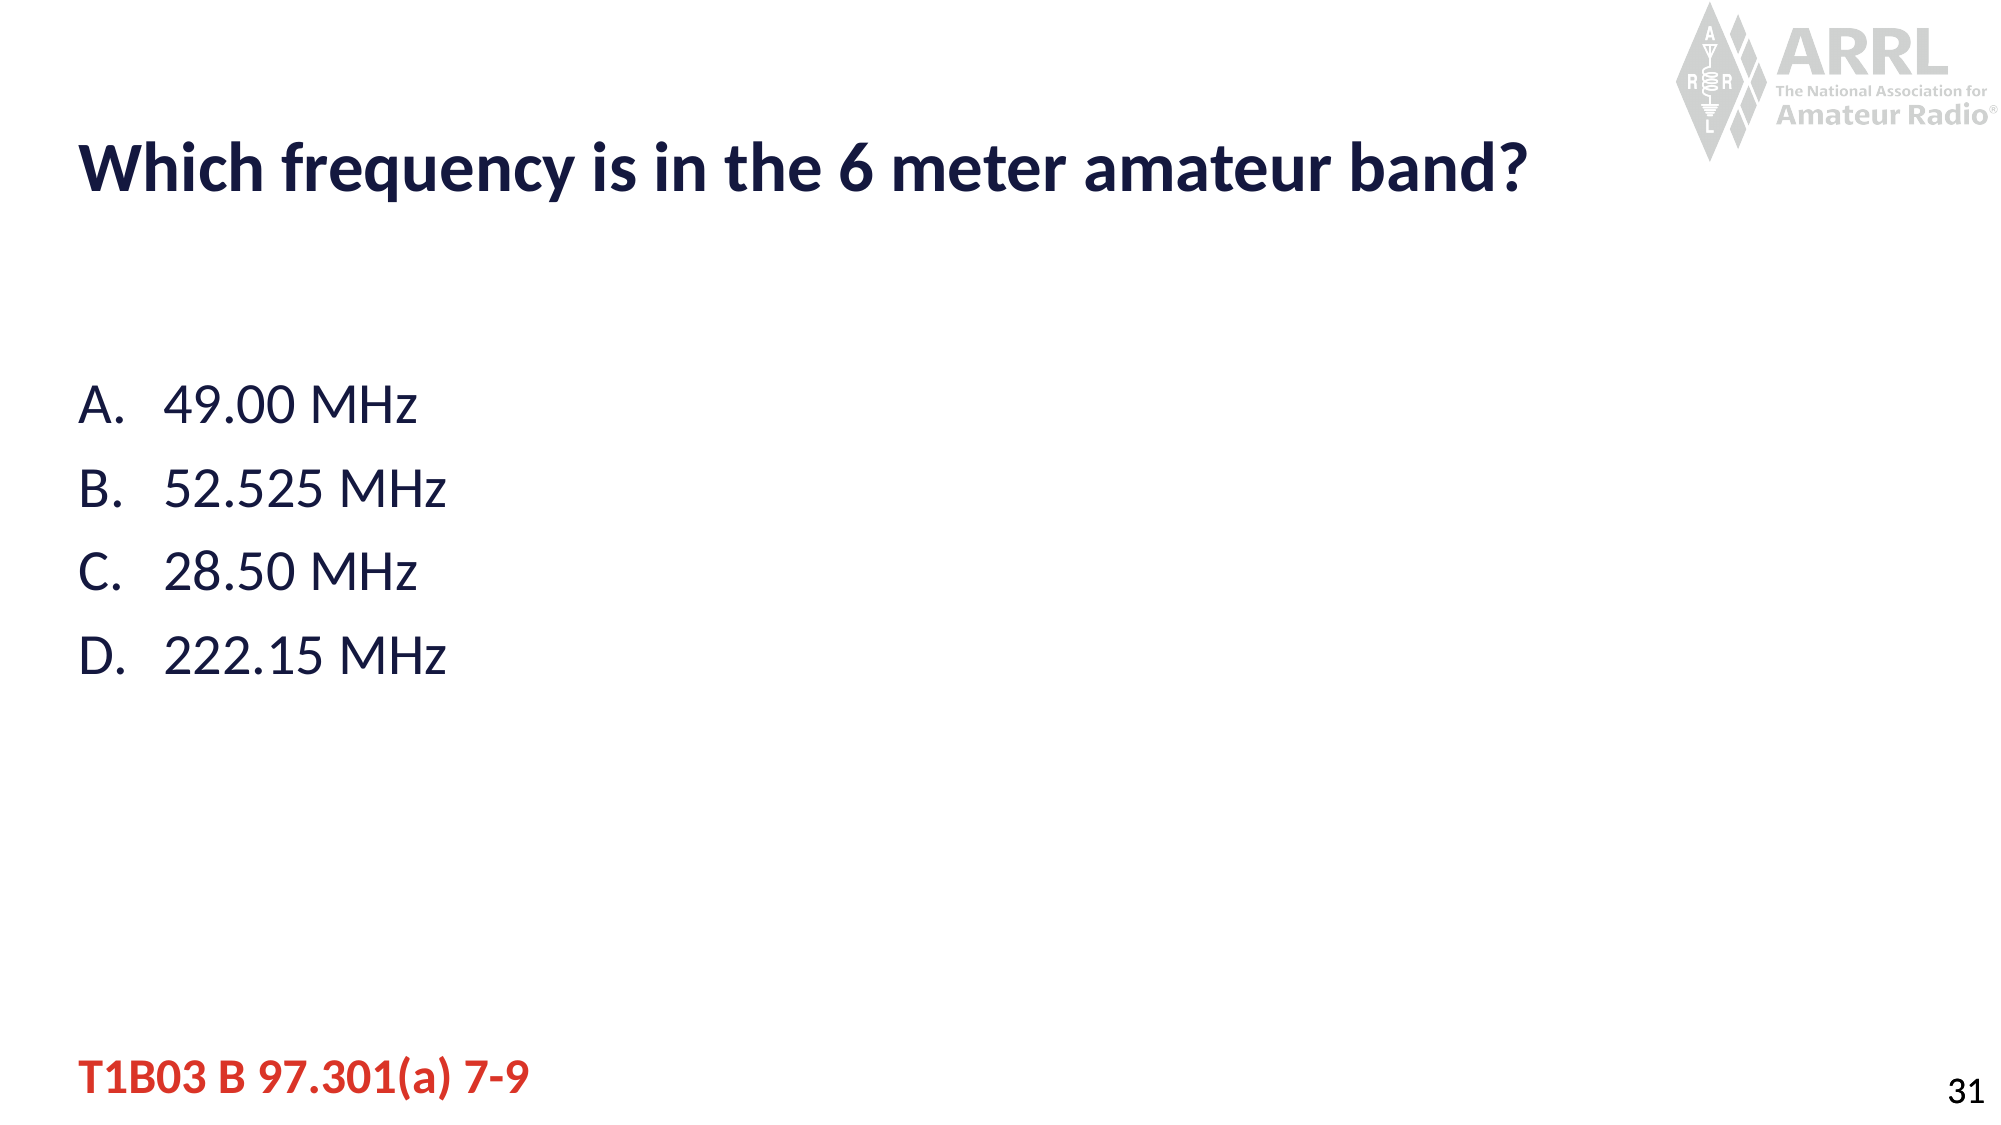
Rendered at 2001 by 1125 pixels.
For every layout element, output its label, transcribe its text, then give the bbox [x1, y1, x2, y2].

list 49.00 MHz 52.525 MHz 28.50 MHz 222.15 MHz [63, 365, 1863, 989]
picture [1674, 0, 2000, 164]
title Which frequency is in the 6 meter amateur band? [63, 59, 1863, 278]
text_box T1B03 B 97.301(a) 7-9 [63, 1036, 921, 1112]
